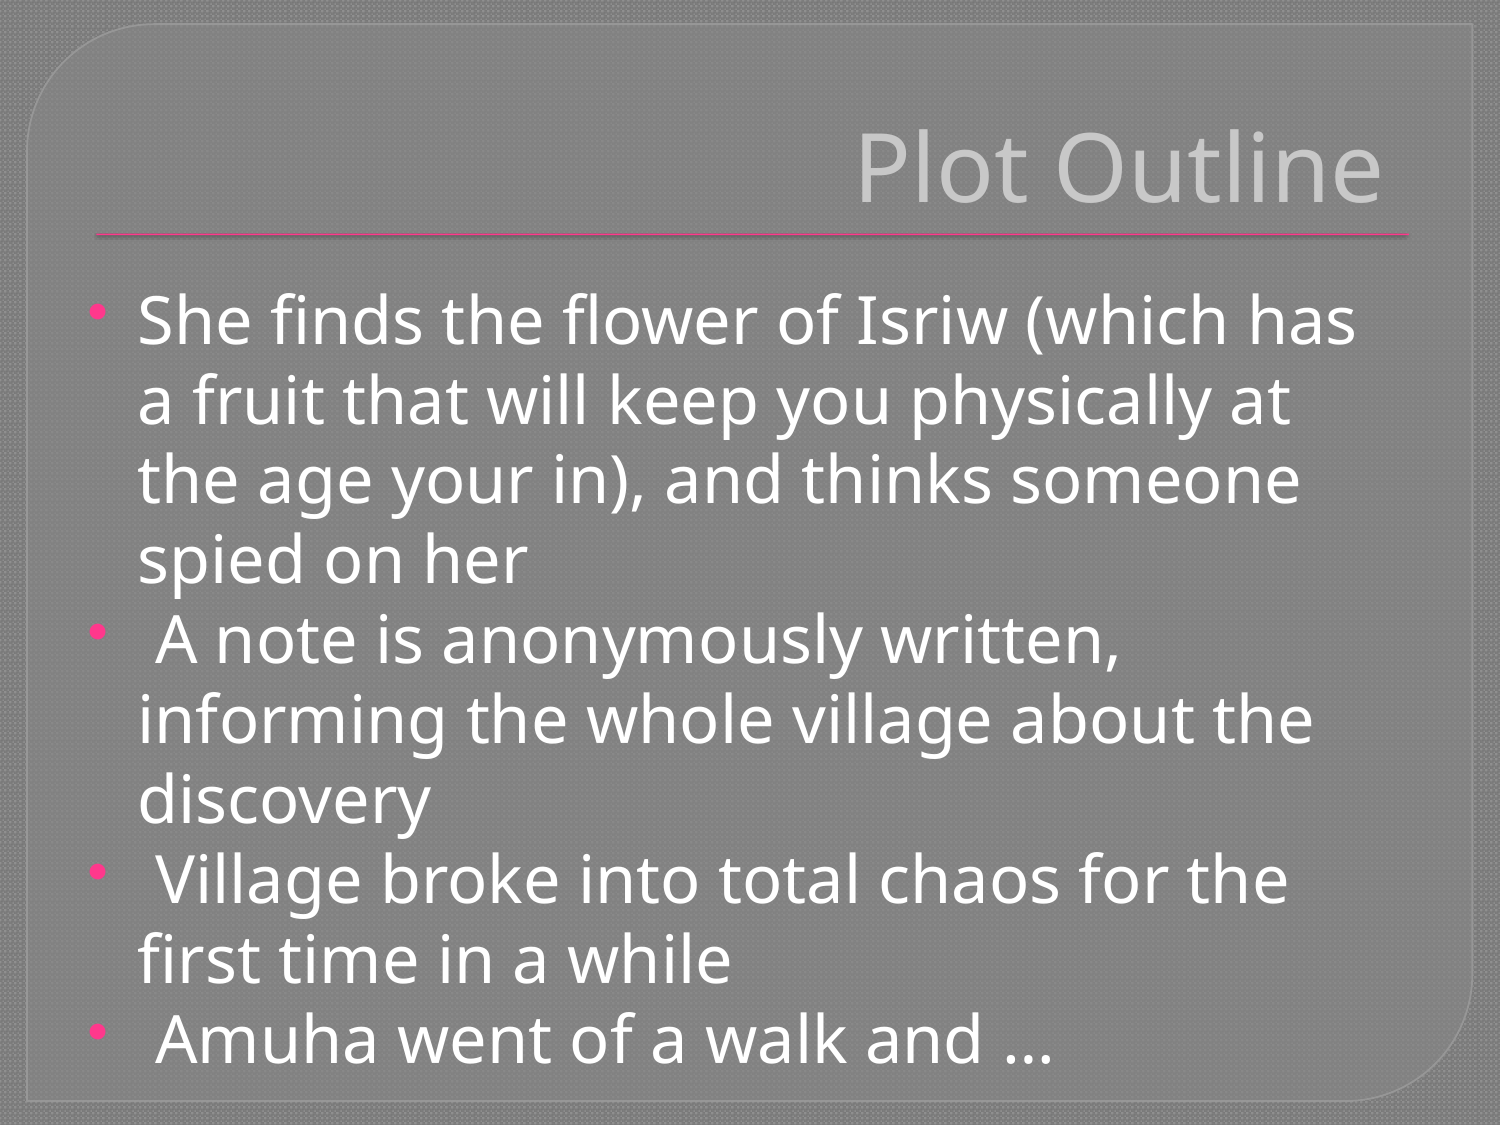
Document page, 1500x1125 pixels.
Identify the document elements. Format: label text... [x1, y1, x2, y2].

list She finds the flower of Isriw (which has a fruit that will keep you physically at the age your in), and thinks someone spied on her A note is anonymously written, informing the whole village about the discovery Village broke into total chaos for the first time in a while Amuha went of a walk and … [75, 270, 1425, 1013]
title Plot Outline [75, 41, 1425, 230]
